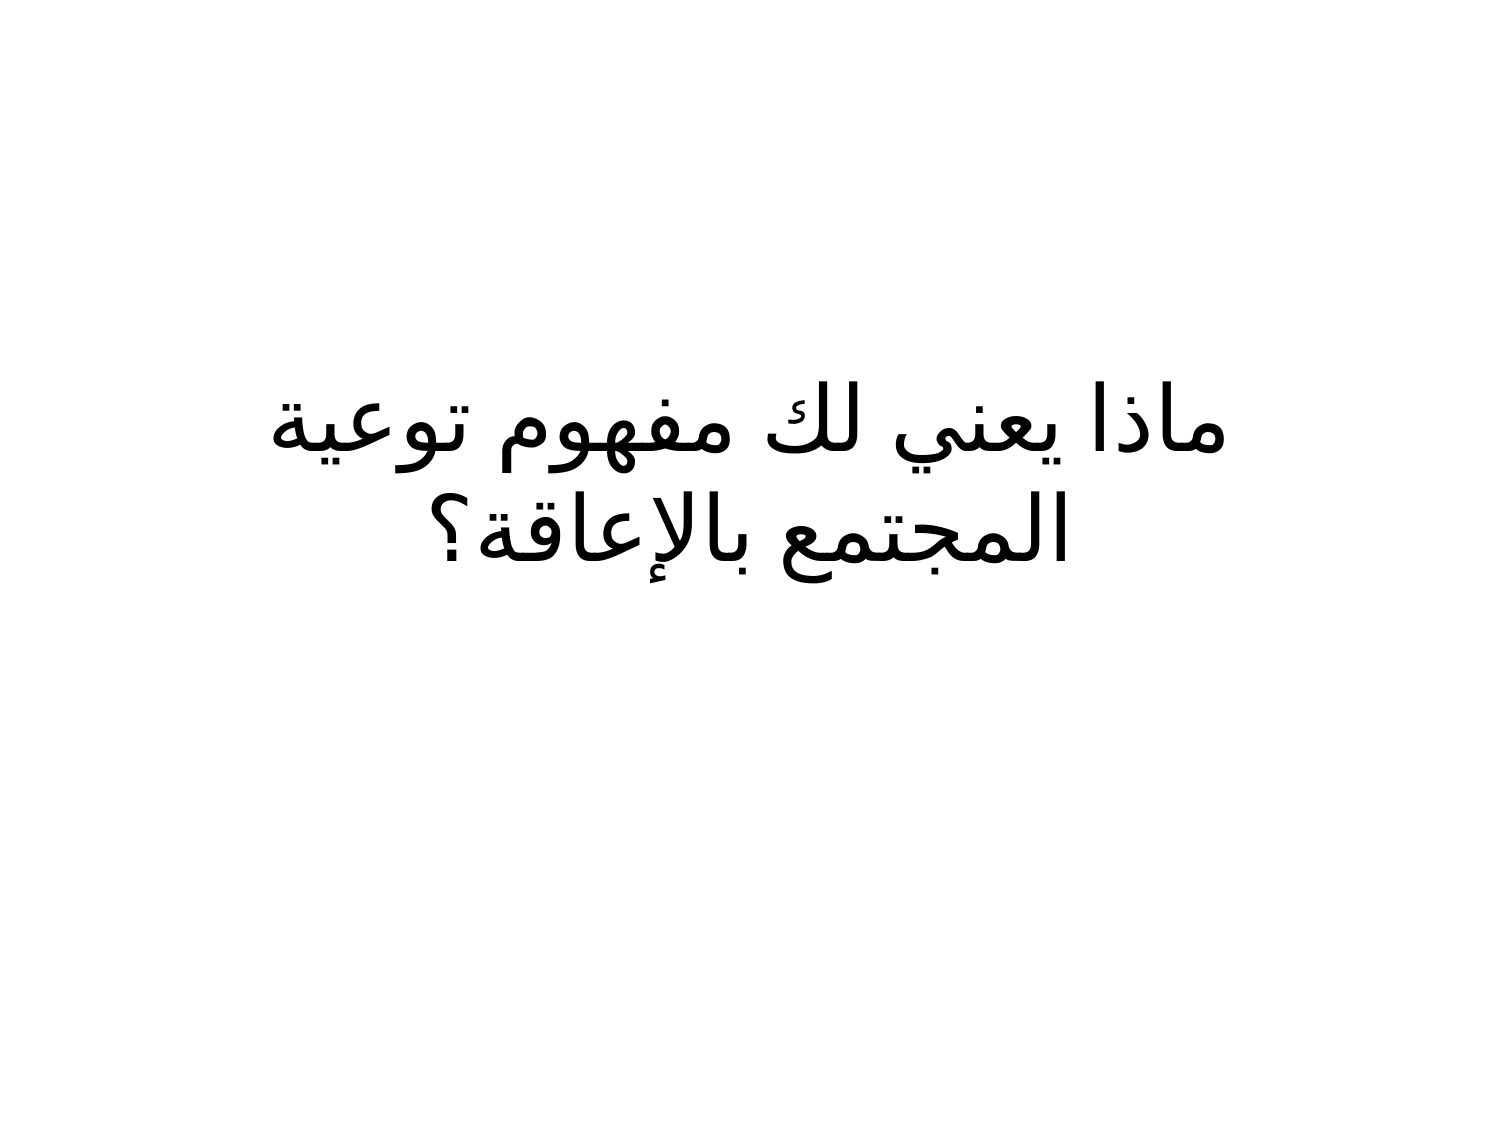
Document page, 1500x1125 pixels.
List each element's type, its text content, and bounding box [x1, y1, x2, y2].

title ماذا يعني لك مفهوم توعية المجتمع بالإعاقة؟ [112, 349, 1388, 591]
